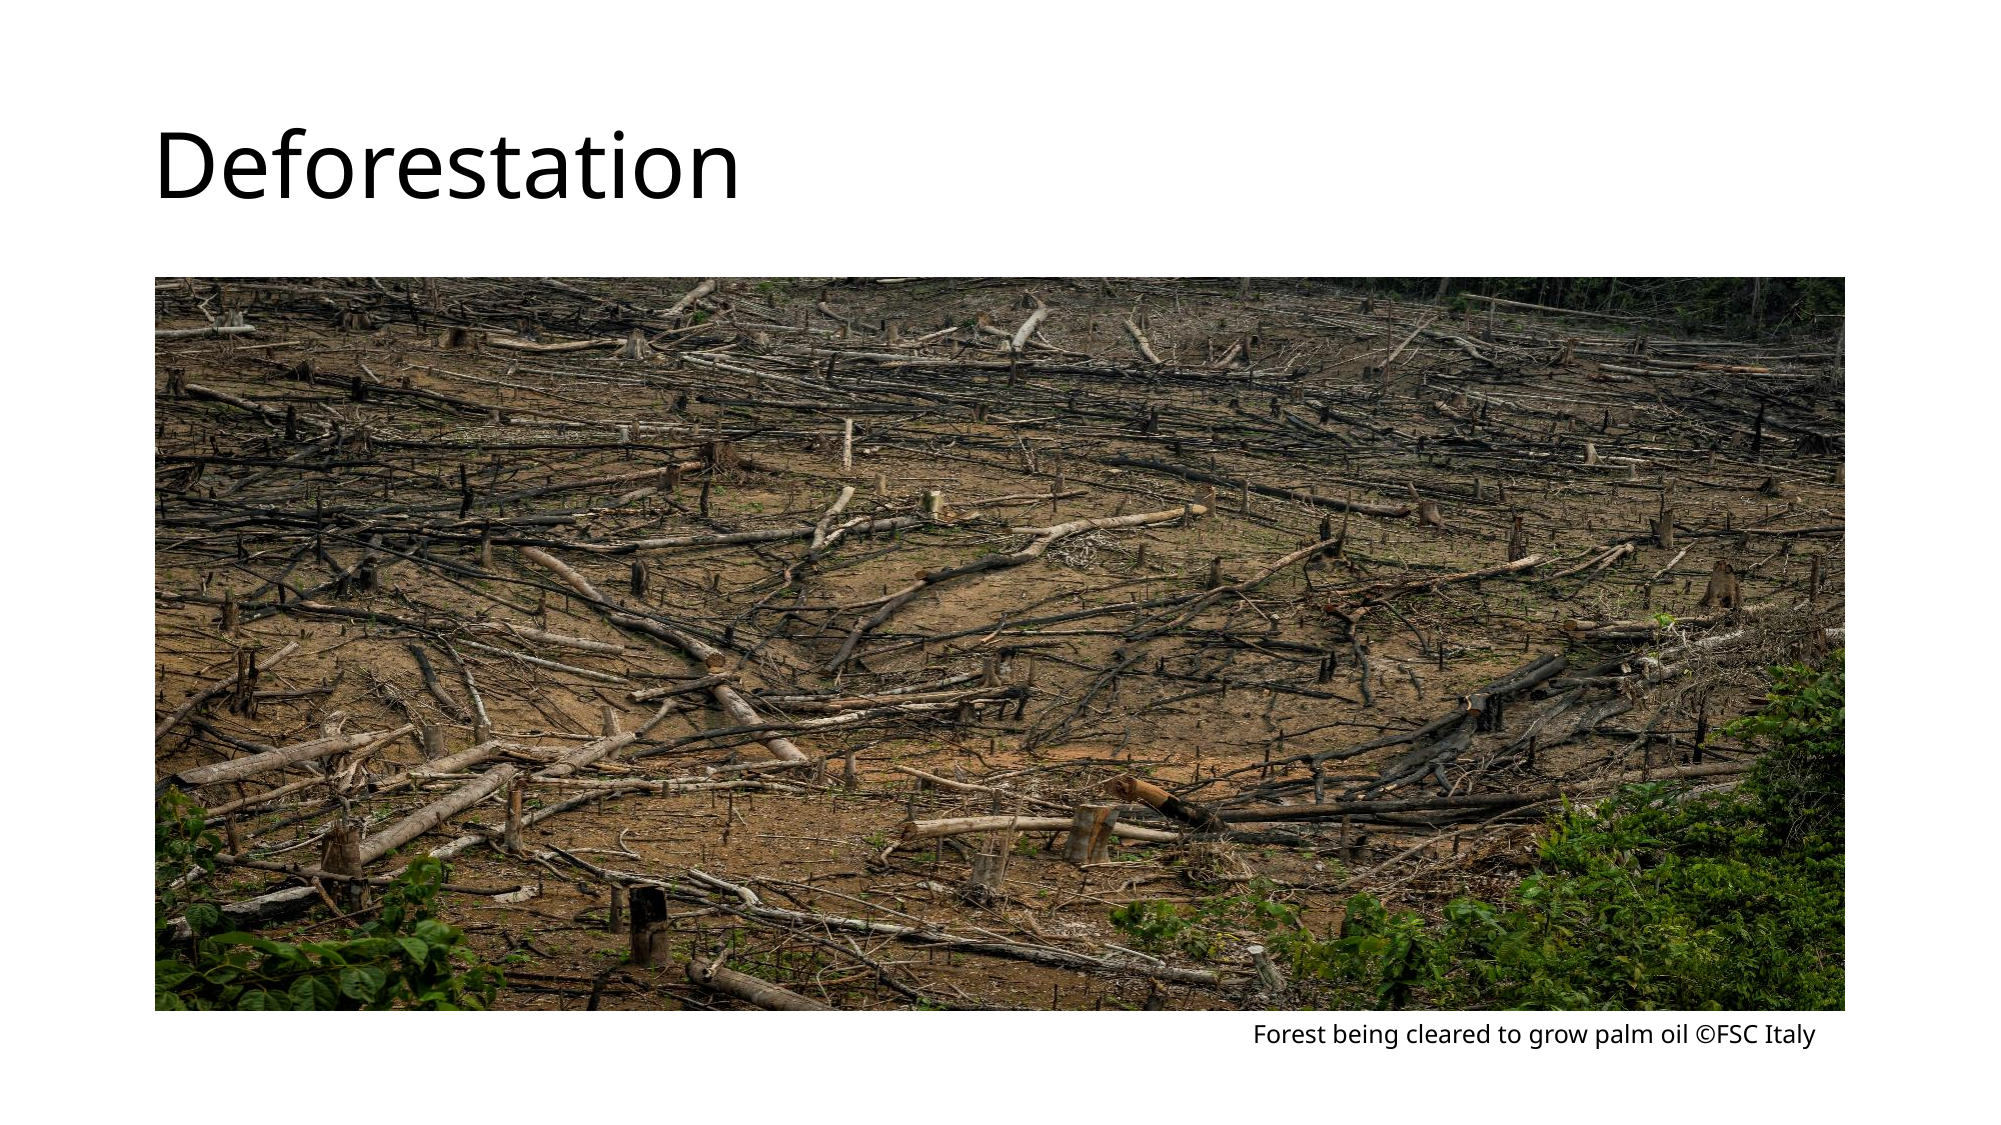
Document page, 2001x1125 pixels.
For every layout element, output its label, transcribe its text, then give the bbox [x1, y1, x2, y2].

text_box Forest being cleared to grow palm oil ©FSC Italy [930, 1012, 1845, 1056]
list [154, 276, 1845, 1012]
title Deforestation [137, 59, 1863, 278]
